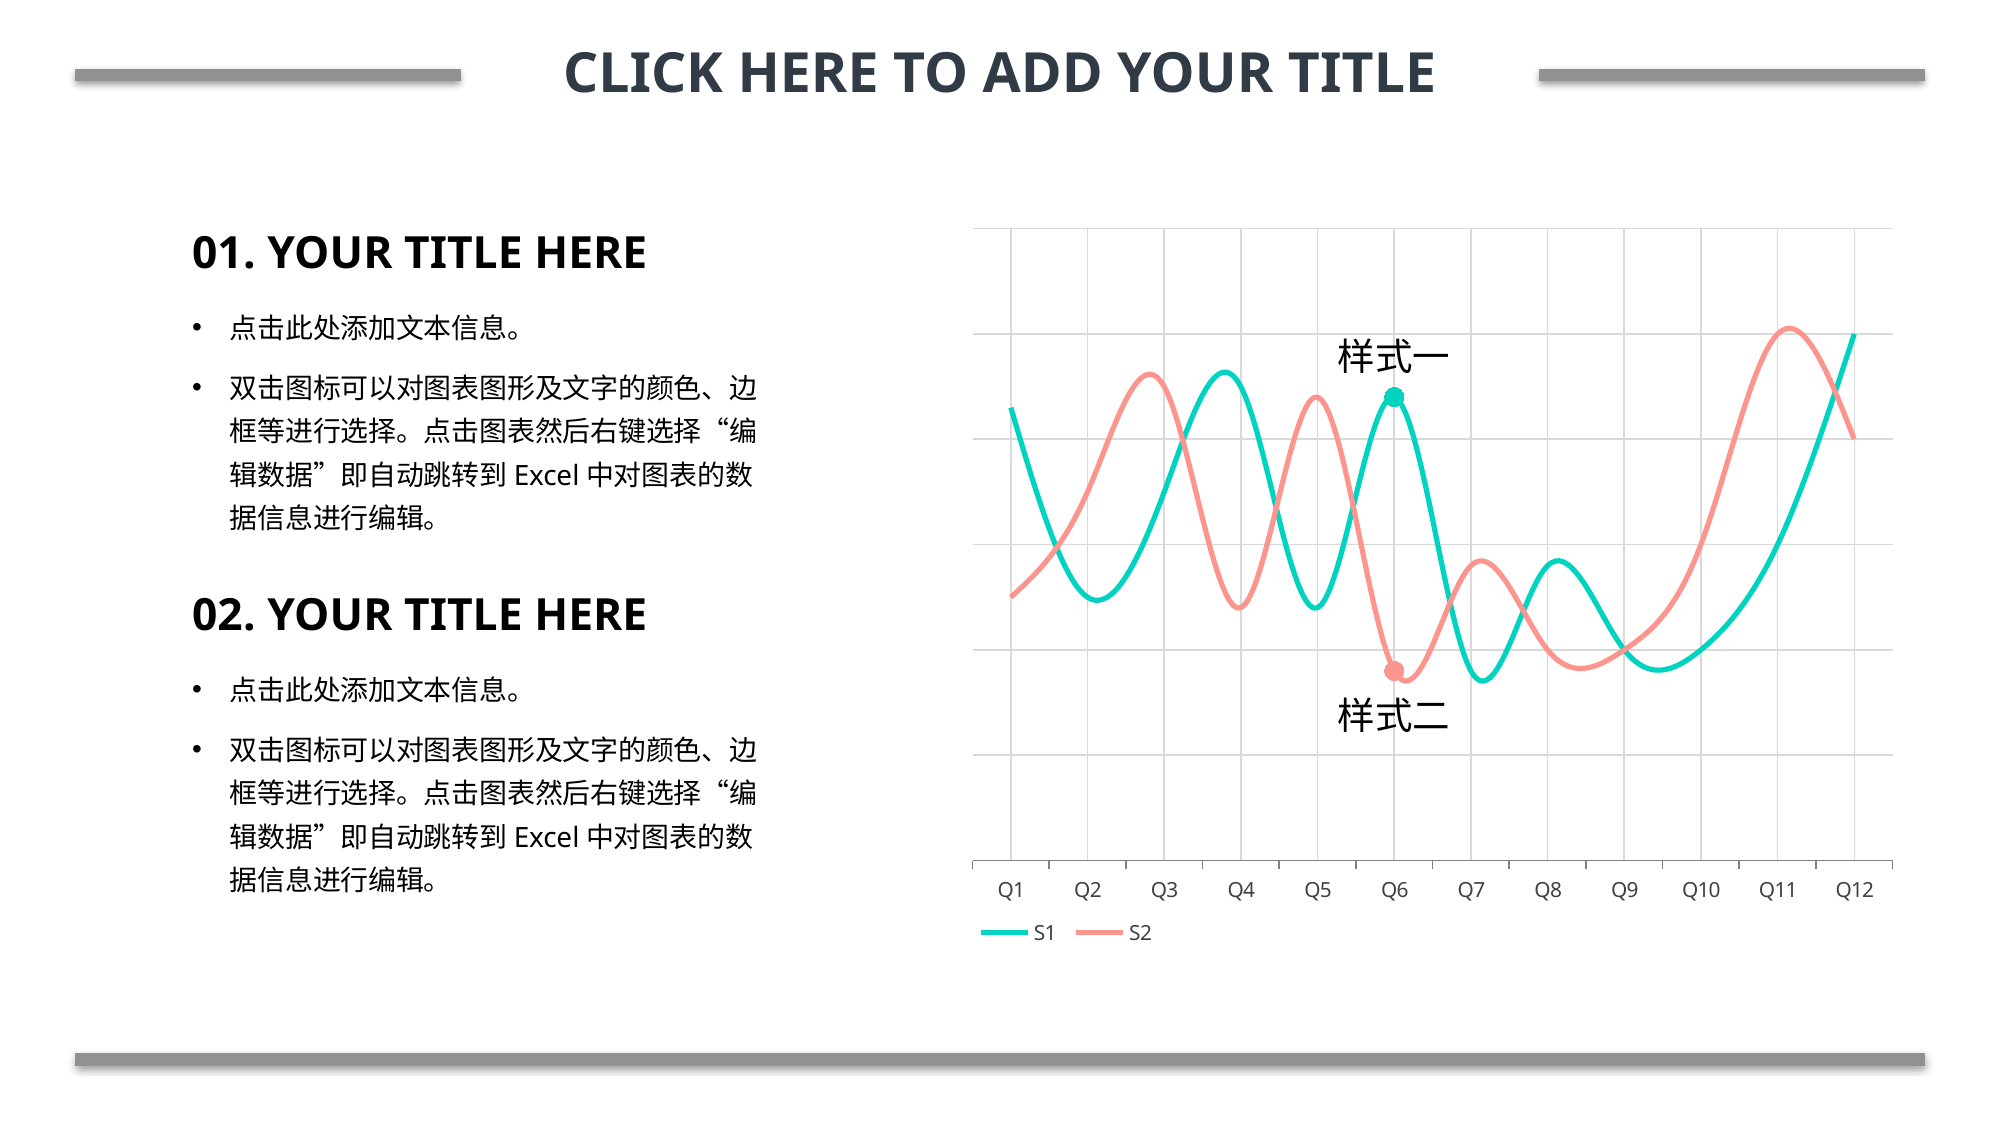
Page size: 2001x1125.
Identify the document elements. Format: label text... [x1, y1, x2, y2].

chart [953, 213, 1912, 970]
list CLICK HERE TO ADD YOUR TITLE [460, 29, 1540, 121]
text_box 01. YOUR TITLE HERE [172, 213, 787, 287]
text_box 点击此处添加文本信息。 双击图标可以对图表图形及文字的颜色、边框等进行选择。点击图表然后右键选择“编辑数据”即自动跳转到Excel中对图表的数据信息进行编辑。 [172, 290, 787, 544]
text_box 02. YOUR TITLE HERE [172, 575, 787, 650]
text_box 点击此处添加文本信息。 双击图标可以对图表图形及文字的颜色、边框等进行选择。点击图表然后右键选择“编辑数据”即自动跳转到Excel中对图表的数据信息进行编辑。 [172, 652, 787, 907]
